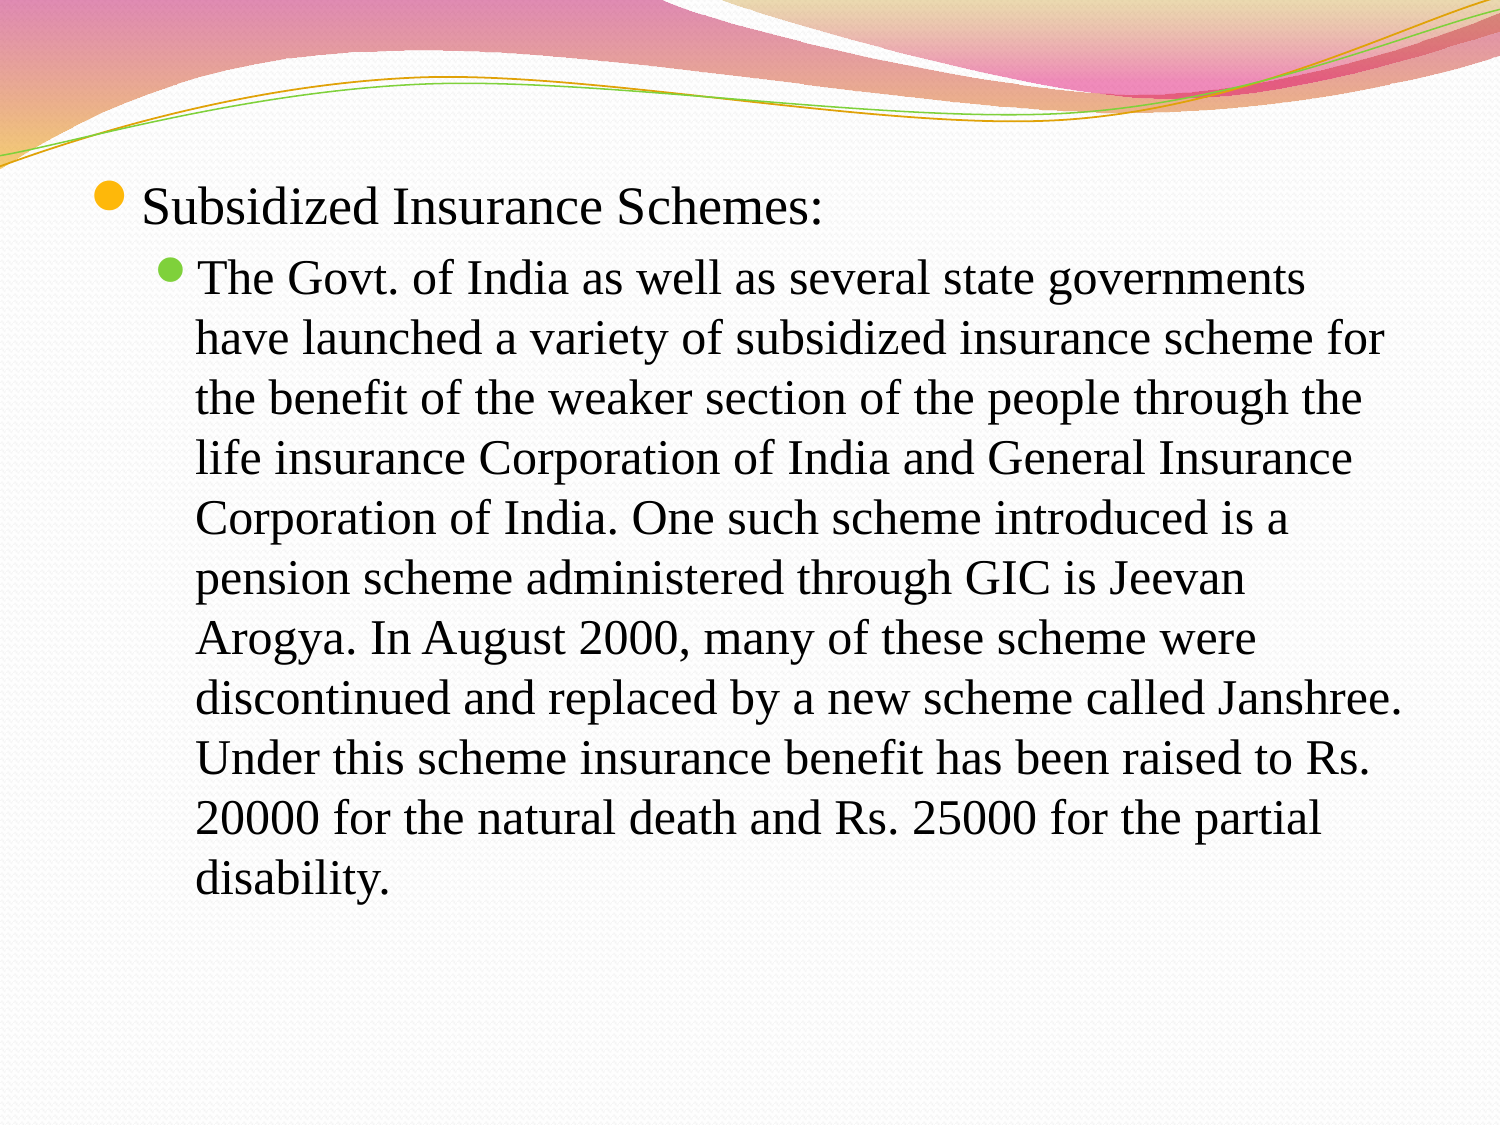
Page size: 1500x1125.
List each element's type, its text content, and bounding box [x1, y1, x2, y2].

list Subsidized Insurance Schemes: The Govt. of India as well as several state governments have launched a variety of subsidized insurance scheme for the benefit of the weaker section of the people through the life insurance Corporation of India and General Insurance Corporation of India. One such scheme introduced is a pension scheme administered through GIC is Jeevan Arogya. In August 2000, many of these scheme were discontinued and replaced by a new scheme called Janshree. Under this scheme insurance benefit has been raised to Rs. 20000 for the natural death and Rs. 25000 for the partial disability. [74, 162, 1426, 906]
